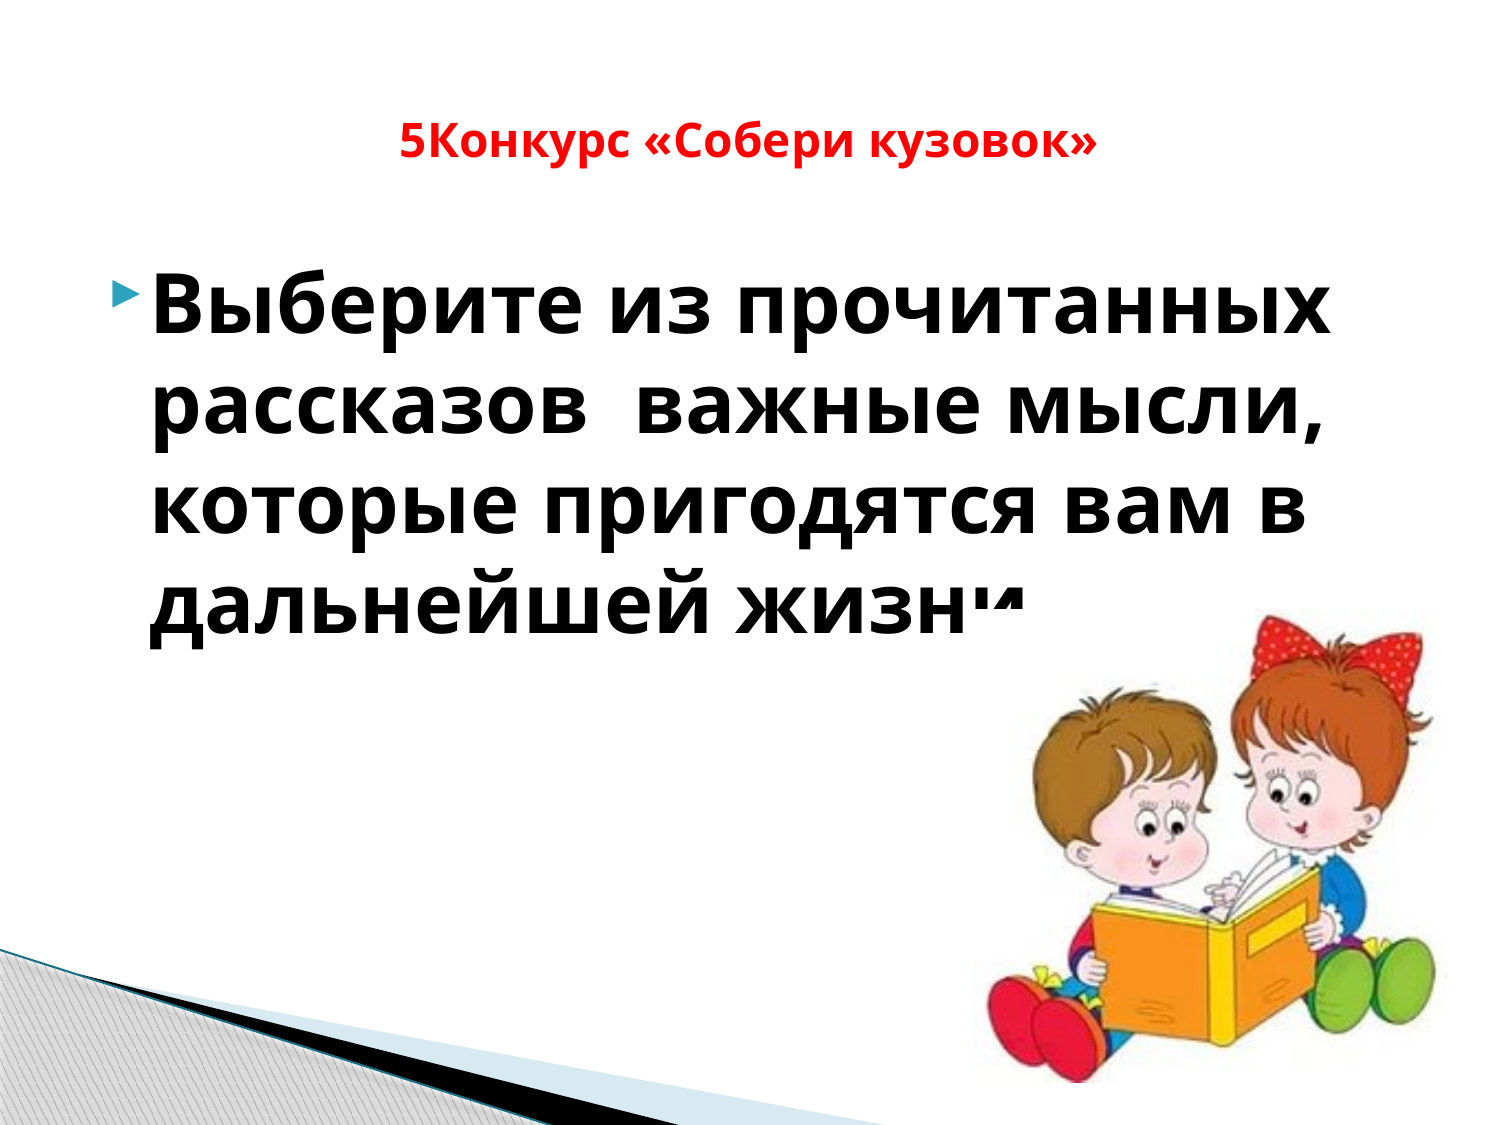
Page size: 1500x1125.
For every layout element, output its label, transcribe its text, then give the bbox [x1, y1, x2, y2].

picture [974, 609, 1448, 1083]
list Выберите из прочитанных рассказов важные мысли, которые пригодятся вам в дальнейшей жизни. [75, 243, 1425, 986]
title 5Конкурс «Собери кузовок» [75, 45, 1425, 233]
